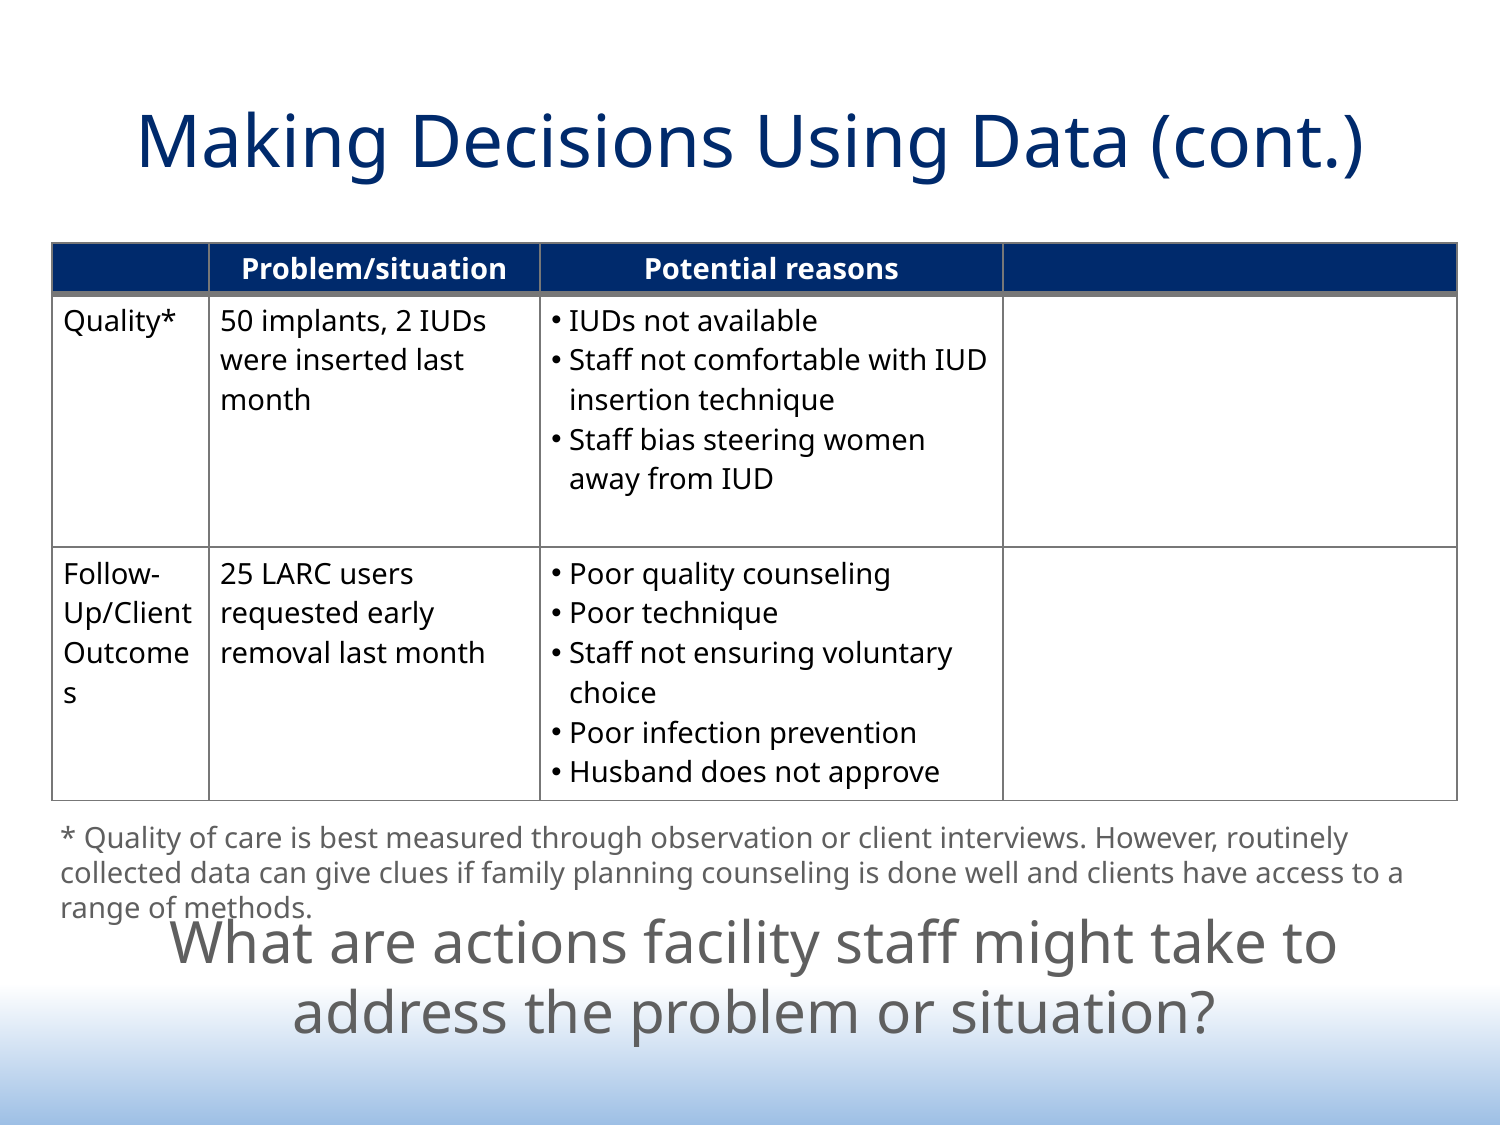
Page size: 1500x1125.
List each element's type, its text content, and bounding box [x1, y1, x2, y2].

table_cell IUDs not available Staff not comfortable with IUD insertion technique Staff bias steering women away from IUD [541, 297, 1002, 546]
table_cell Quality* [53, 297, 208, 546]
title Making Decisions Using Data (cont.) [75, 45, 1425, 233]
table_header Problem/situation [210, 244, 539, 291]
table_header [1004, 244, 1456, 291]
table_cell [1004, 548, 1456, 800]
table_cell 25 LARC users requested early removal last month [210, 548, 539, 800]
table_header Potential reasons [541, 244, 1002, 291]
text_box What are actions facility staff might take to address the problem or situation? [51, 898, 1458, 1053]
text_box * Quality of care is best measured through observation or client interviews. However, routinely collected data can give clues if family planning counseling is done well and clients have access to a range of methods. [45, 812, 1449, 932]
table_cell Poor quality counseling Poor technique Staff not ensuring voluntary choice Poor infection prevention Husband does not approve [541, 548, 1002, 800]
table_cell [1004, 297, 1456, 546]
table_cell Follow-Up/Client Outcomes [53, 548, 208, 800]
table_header [53, 244, 208, 291]
table_cell 50 implants, 2 IUDs were inserted last month [210, 297, 539, 546]
